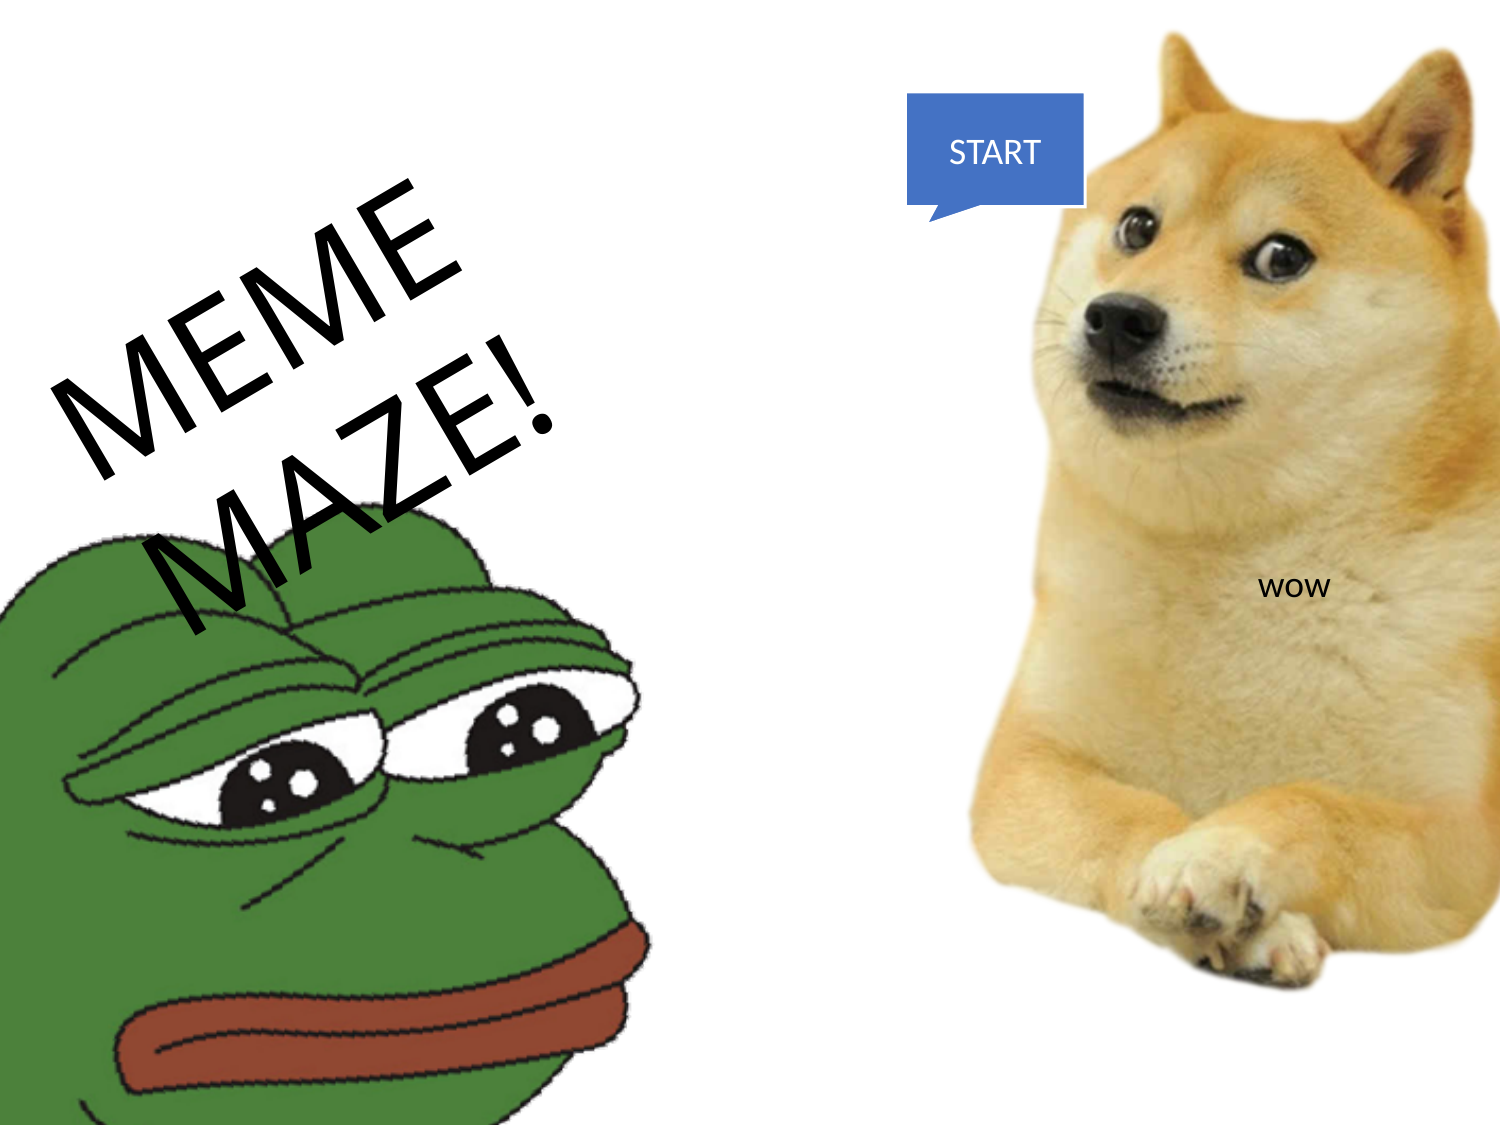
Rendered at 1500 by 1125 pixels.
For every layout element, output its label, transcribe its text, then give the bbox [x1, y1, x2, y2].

picture [0, 414, 745, 1125]
text_box MEME MAZE! [0, 0, 878, 414]
picture [878, 0, 1500, 1025]
